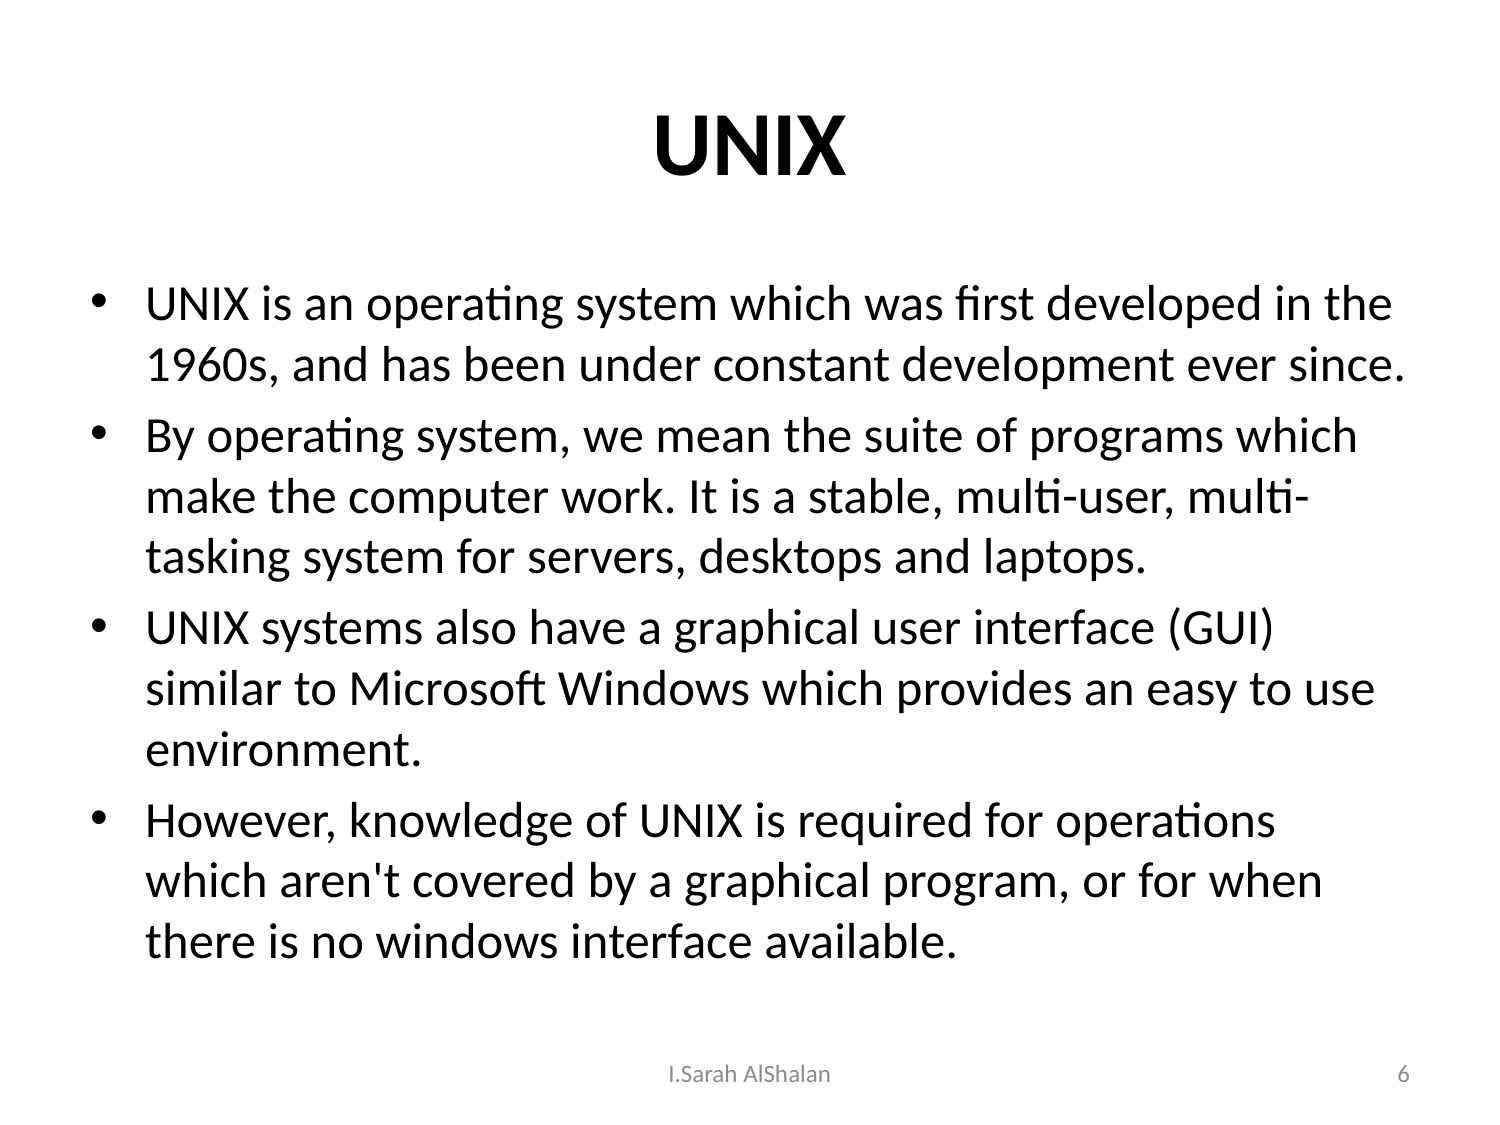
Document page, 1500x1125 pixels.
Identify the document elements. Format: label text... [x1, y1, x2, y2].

list UNIX is an operating system which was first developed in the 1960s, and has been under constant development ever since. By operating system, we mean the suite of programs which make the computer work. It is a stable, multi-user, multi-tasking system for servers, desktops and laptops. UNIX systems also have a graphical user interface (GUI) similar to Microsoft Windows which provides an easy to use environment. However, knowledge of UNIX is required for operations which aren't covered by a graphical program, or for when there is no windows interface available. [75, 262, 1425, 1005]
slide_number 6 [1074, 1042, 1425, 1103]
title UNIX [75, 45, 1425, 233]
footer I.Sarah AlShalan [512, 1042, 988, 1103]
